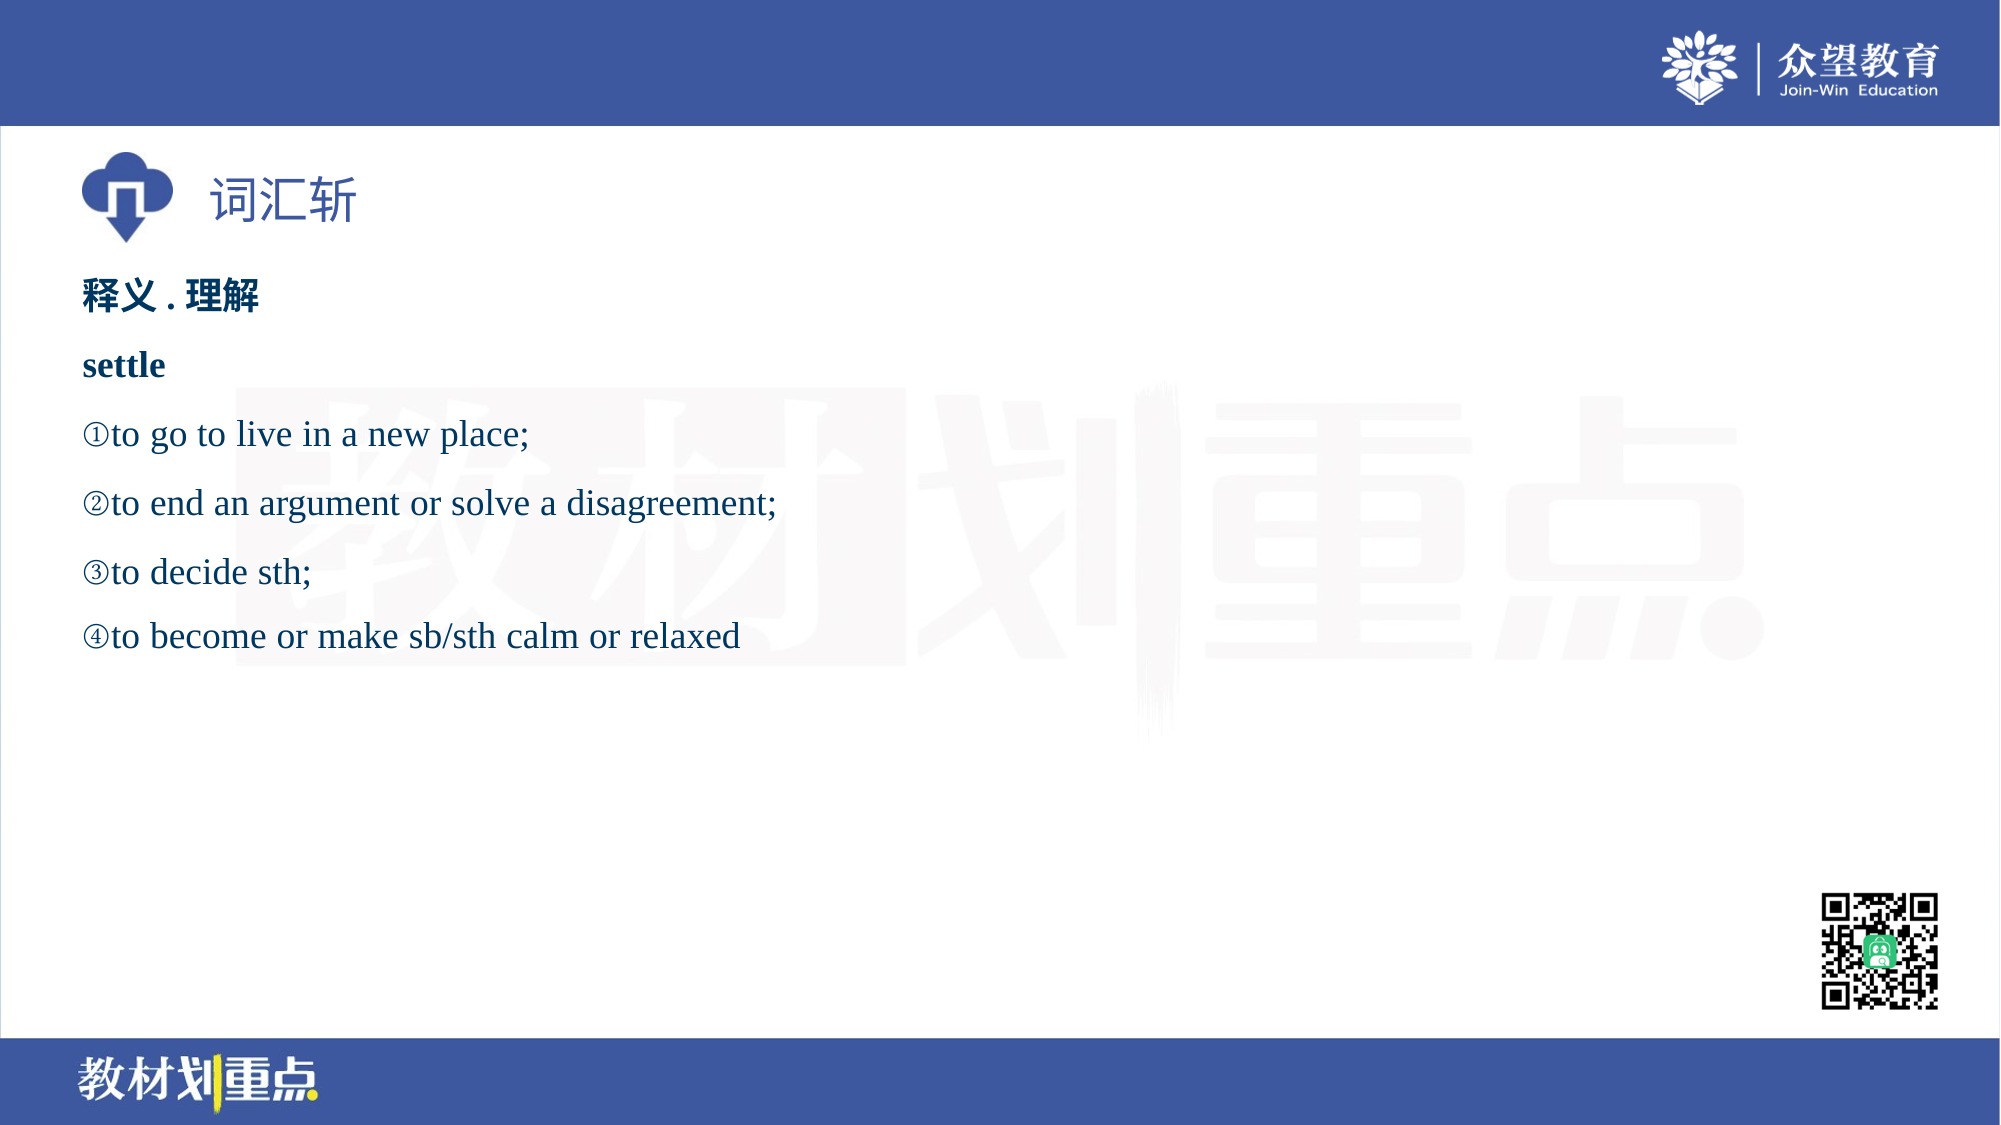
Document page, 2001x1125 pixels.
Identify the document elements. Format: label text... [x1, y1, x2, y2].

text_box 释义.理解 settle ①to go to live in a new place; ②to end an argument or solve a disagreement; ③to decide sth; ④to become or make sb/sth calm or relaxed [82, 247, 1817, 650]
picture [0, 0, 2000, 1125]
